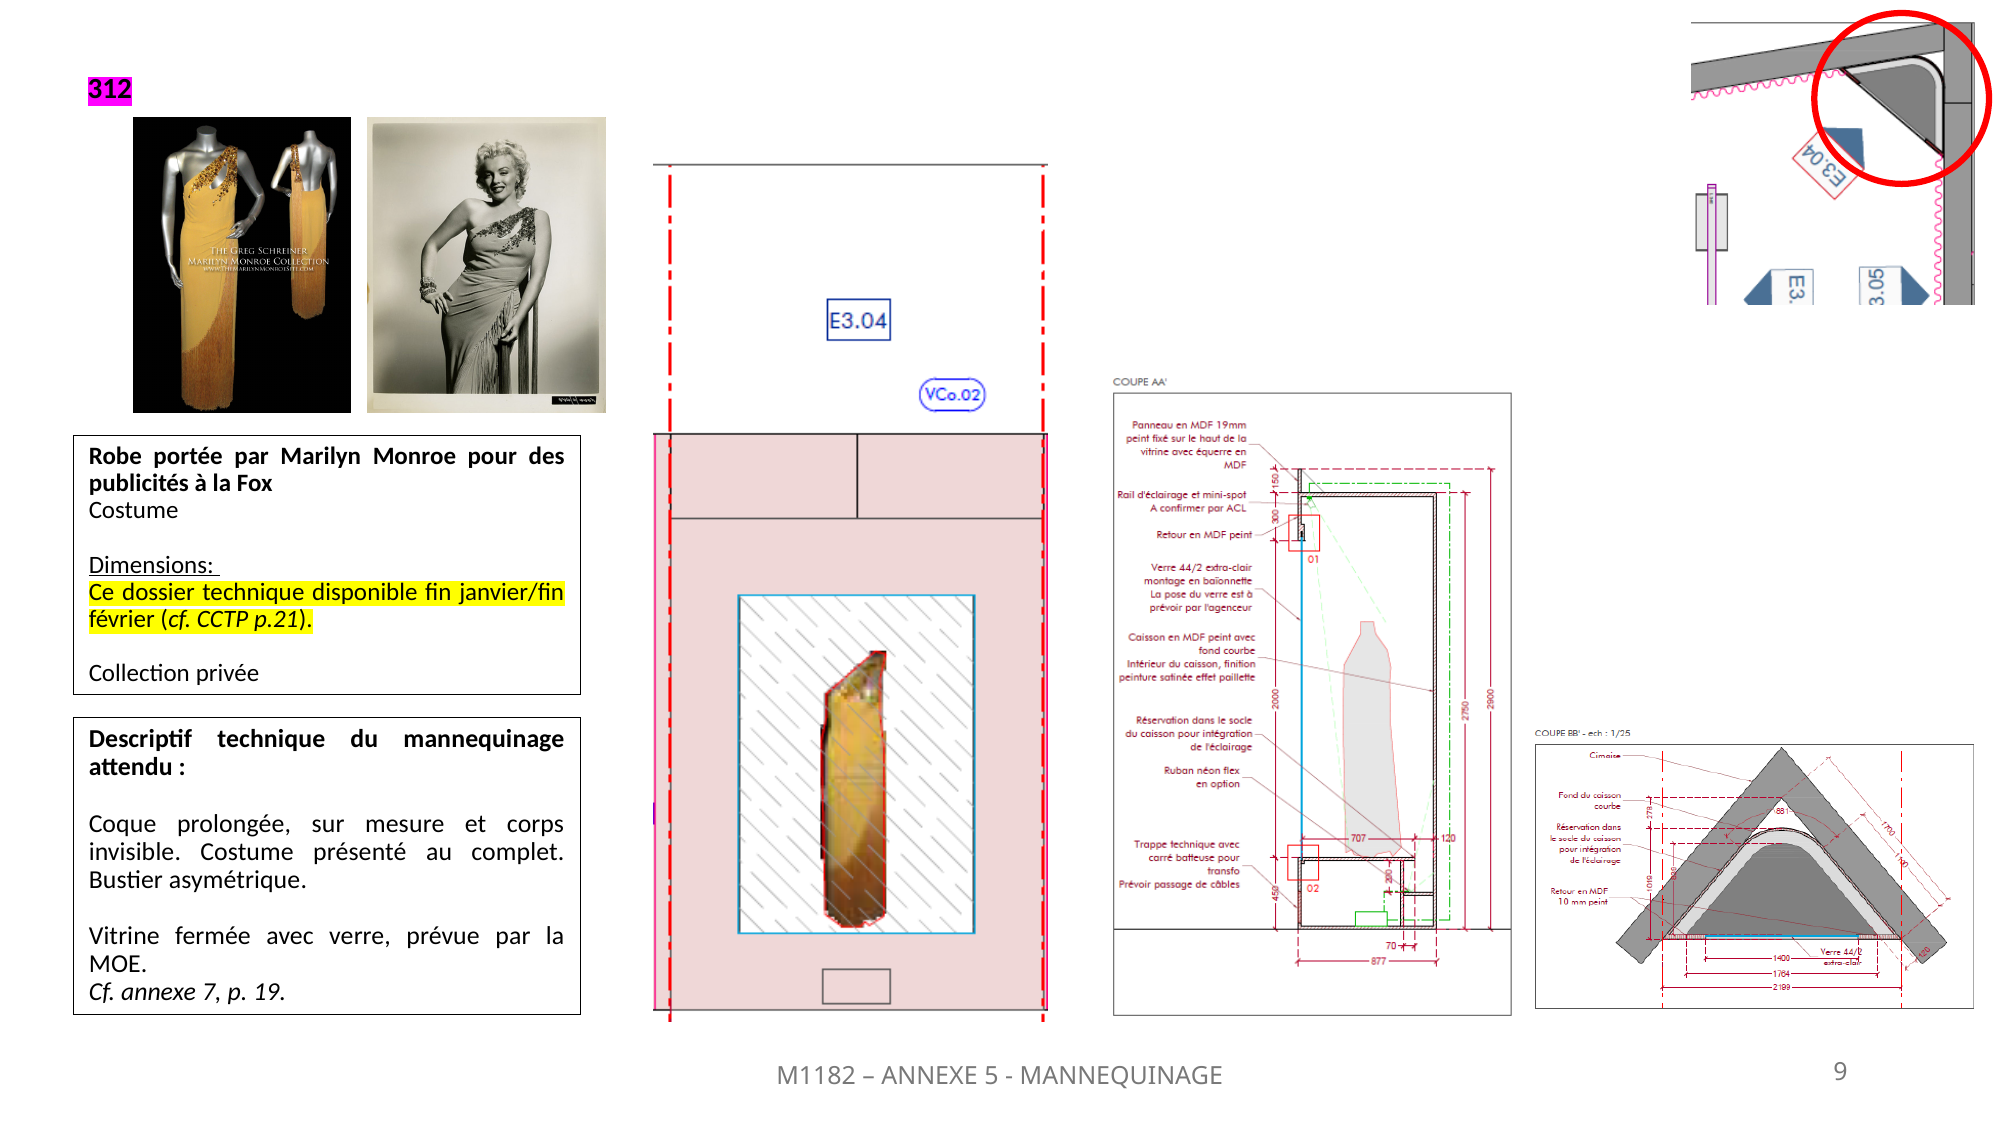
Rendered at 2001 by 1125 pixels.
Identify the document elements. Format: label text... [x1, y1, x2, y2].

picture [1530, 721, 1982, 1015]
text_box Descriptif technique du mannequinage attendu : Coque prolongée, sur mesure et corps invisible. Costume présenté au complet. Bustier asymétrique. Vitrine fermée avec verre, prévue par la MOE. Cf. annexe 7, p. 19. [73, 717, 581, 1015]
picture [133, 116, 352, 413]
text_box 312 [72, 65, 170, 126]
footer M1182 – ANNEXE 5 - MANNEQUINAGE [662, 1044, 1338, 1105]
picture [366, 116, 606, 413]
picture [652, 147, 1048, 1022]
picture [1105, 367, 1526, 1022]
text_box Robe portée par Marilyn Monroe pour des publicités à la Fox Costume Dimensions: Ce dossier technique disponible fin janvier/fin février (cf. CCTP p.21). Collection privée [73, 435, 581, 695]
slide_number 9 [1412, 1042, 1863, 1103]
picture [1690, 0, 1999, 306]
